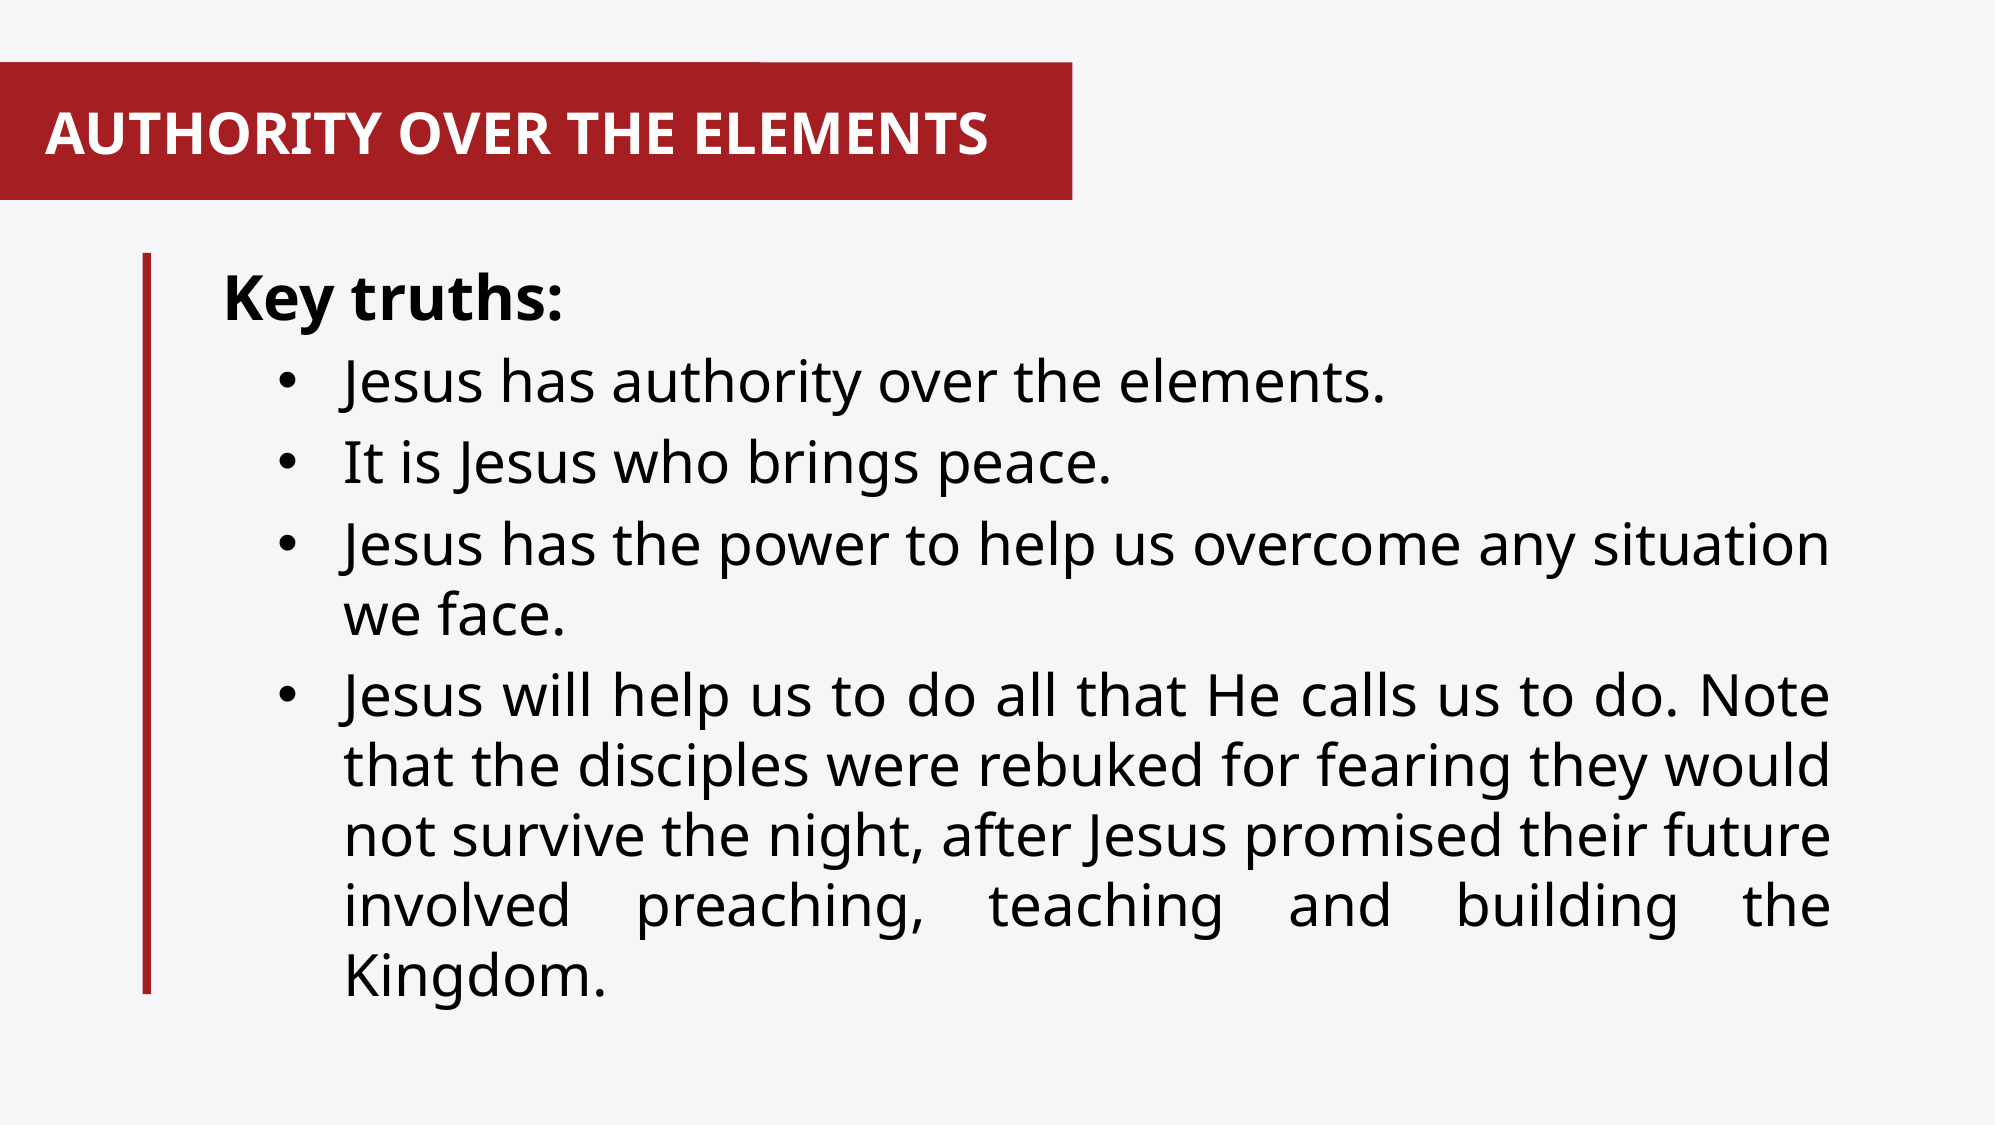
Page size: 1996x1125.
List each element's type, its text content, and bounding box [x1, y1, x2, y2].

title AUTHORITY OVER THE ELEMENTS [0, 62, 1073, 200]
subtitle Key truths: Jesus has authority over the elements. It is Jesus who brings peace. Jesus has the power to help us overcome any situation we face. Jesus will help us to do all that He calls us to do. Note that the disciples were rebuked for fearing they would not survive the night, after Jesus promised their future involved preaching, teaching and building the Kingdom. [197, 249, 1848, 1125]
